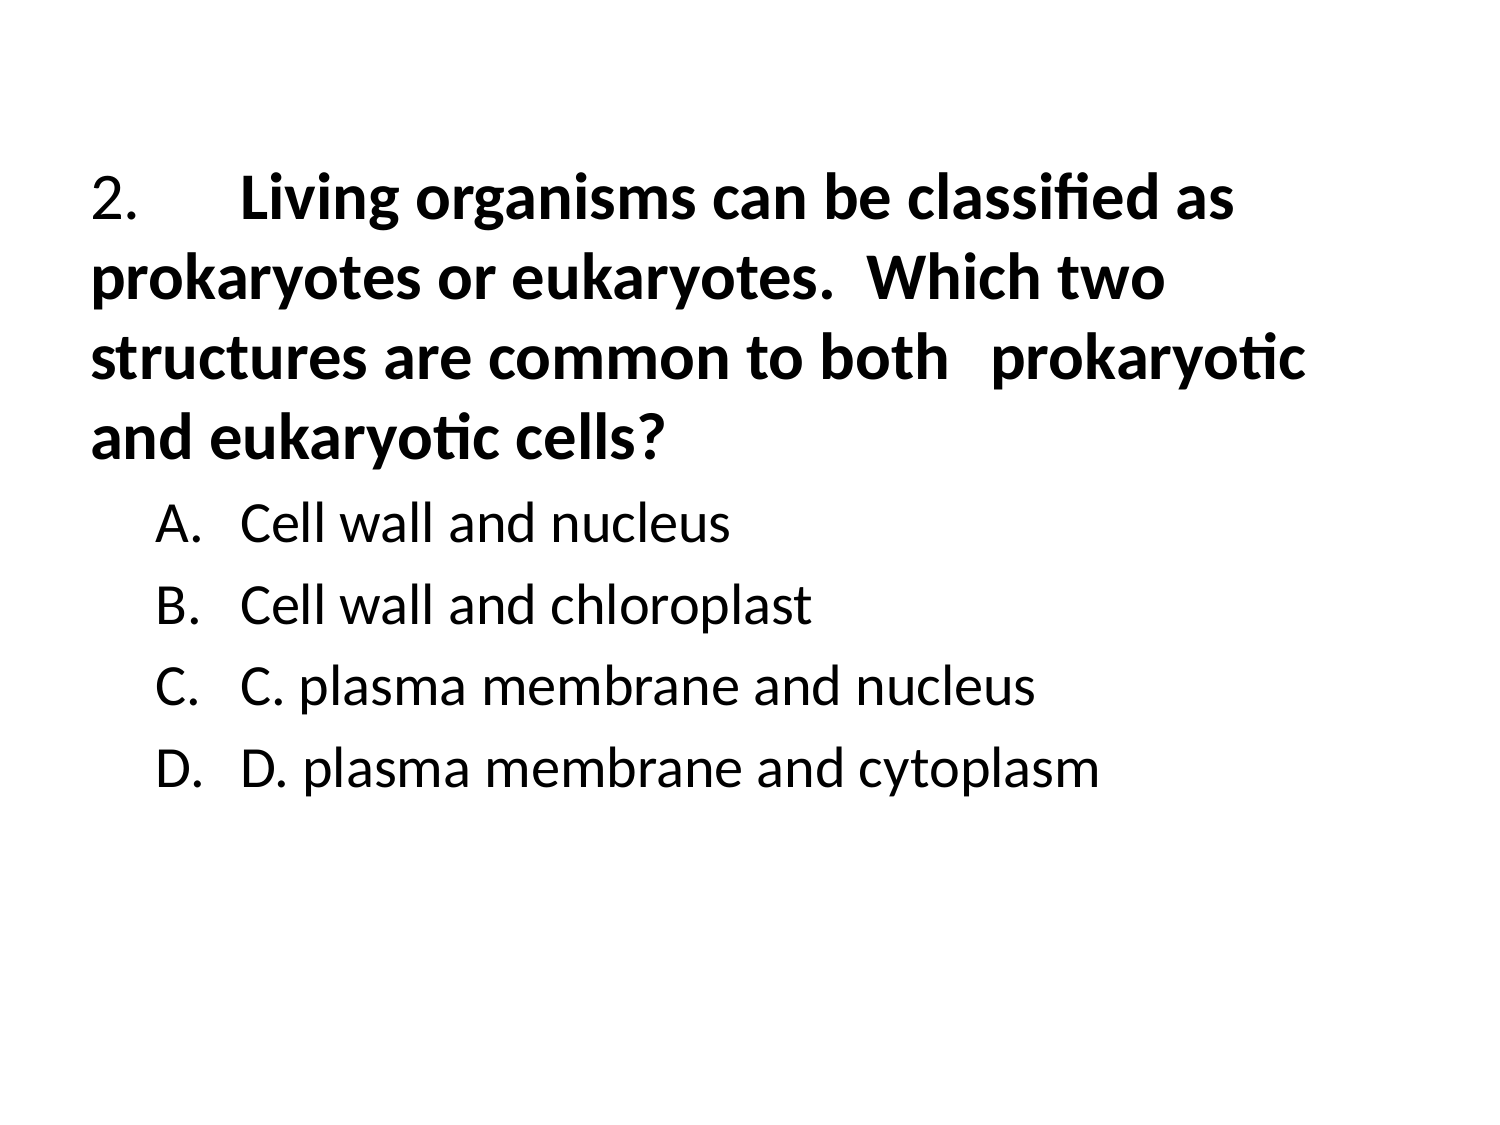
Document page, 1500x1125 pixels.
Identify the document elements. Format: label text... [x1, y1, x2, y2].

list 2. Living organisms can be classified as prokaryotes or eukaryotes. Which two structures are common to both prokaryotic and eukaryotic cells? Cell wall and nucleus Cell wall and chloroplast C. plasma membrane and nucleus D. plasma membrane and cytoplasm [75, 145, 1425, 888]
